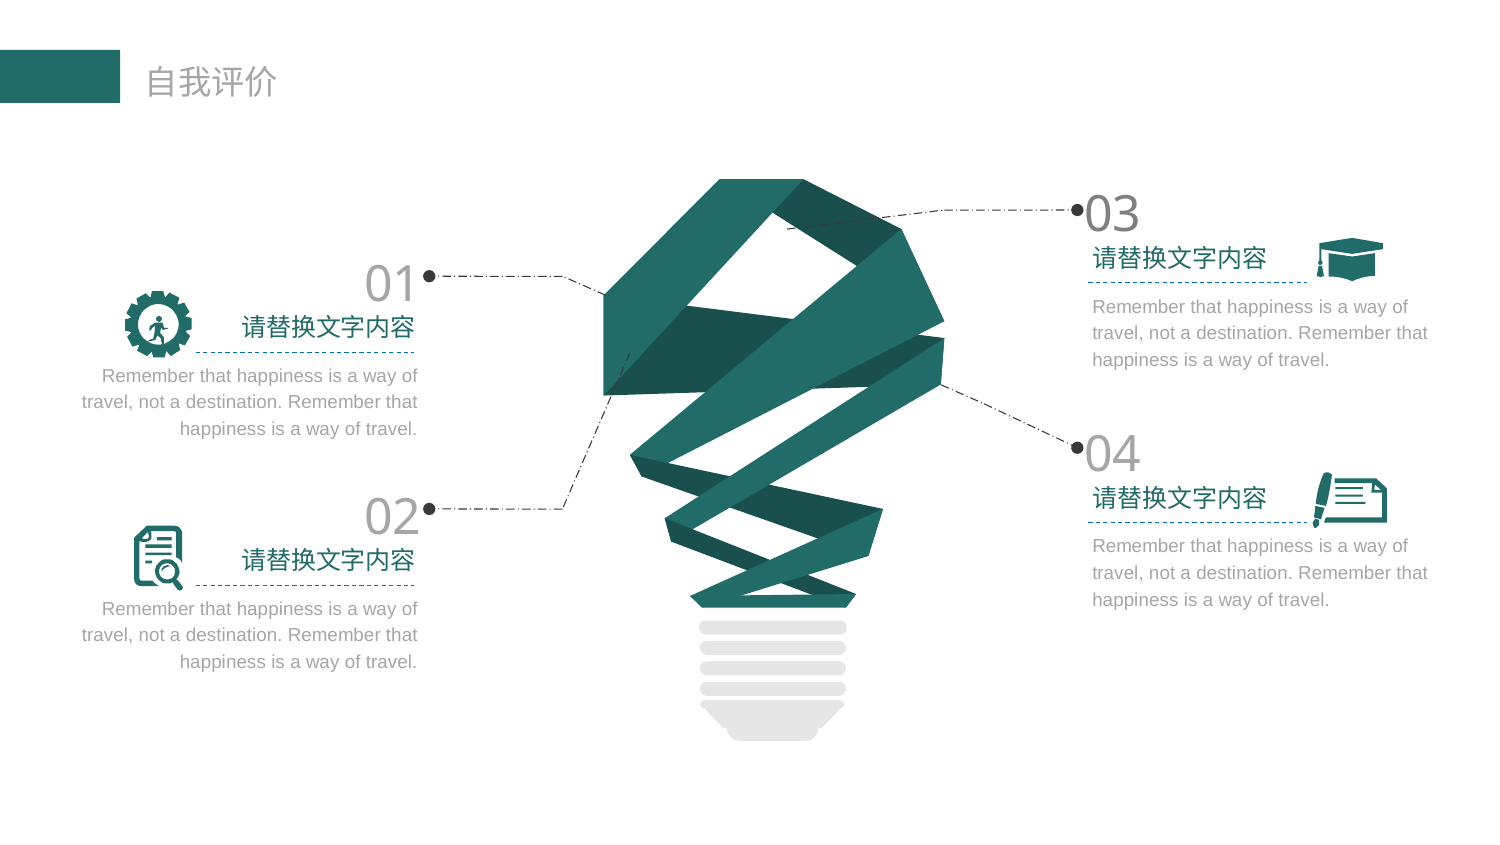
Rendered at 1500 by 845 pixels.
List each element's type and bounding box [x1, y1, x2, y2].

text_box [47, 244, 485, 449]
text_box [941, 384, 1078, 448]
text_box [1020, 413, 1462, 620]
text_box [1020, 174, 1462, 380]
text_box [47, 477, 485, 682]
text_box [485, 276, 606, 296]
text_box [429, 454, 630, 510]
text_box [603, 179, 945, 741]
text_box [901, 209, 1078, 230]
